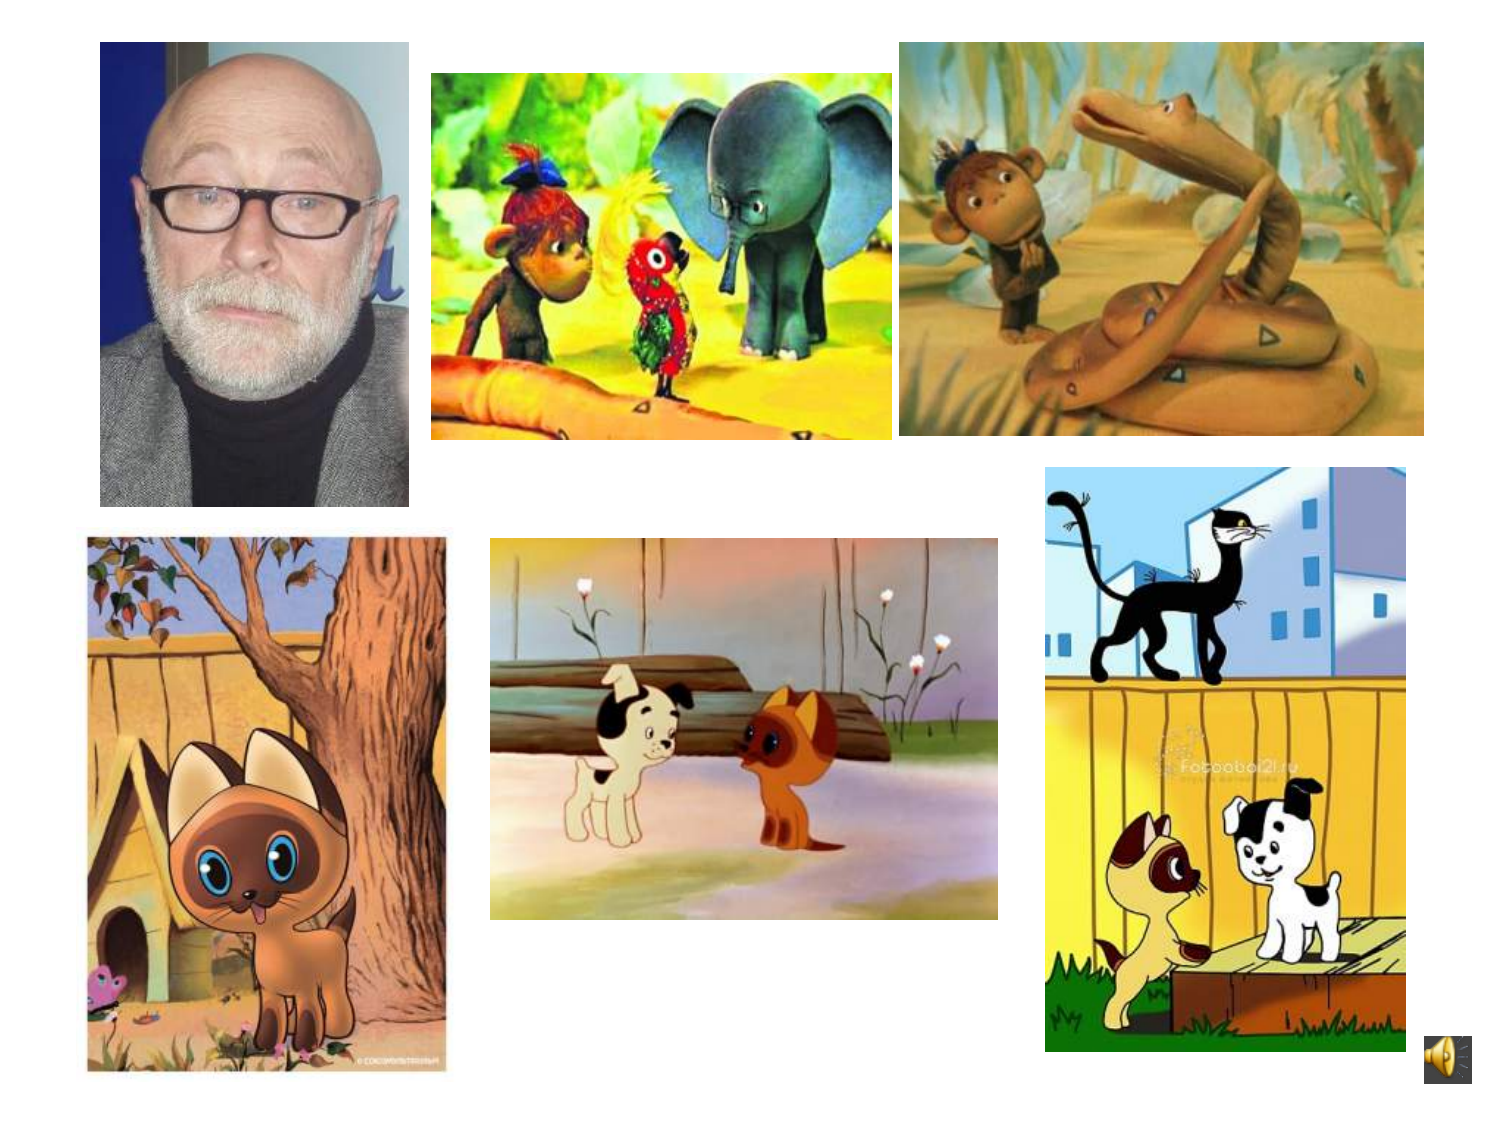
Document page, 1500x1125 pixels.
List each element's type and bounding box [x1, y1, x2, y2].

picture [76, 526, 458, 1083]
picture [489, 538, 999, 920]
picture [100, 42, 409, 507]
picture [1422, 1034, 1474, 1086]
picture [1045, 467, 1407, 1052]
picture [430, 73, 892, 440]
list [898, 42, 1424, 436]
